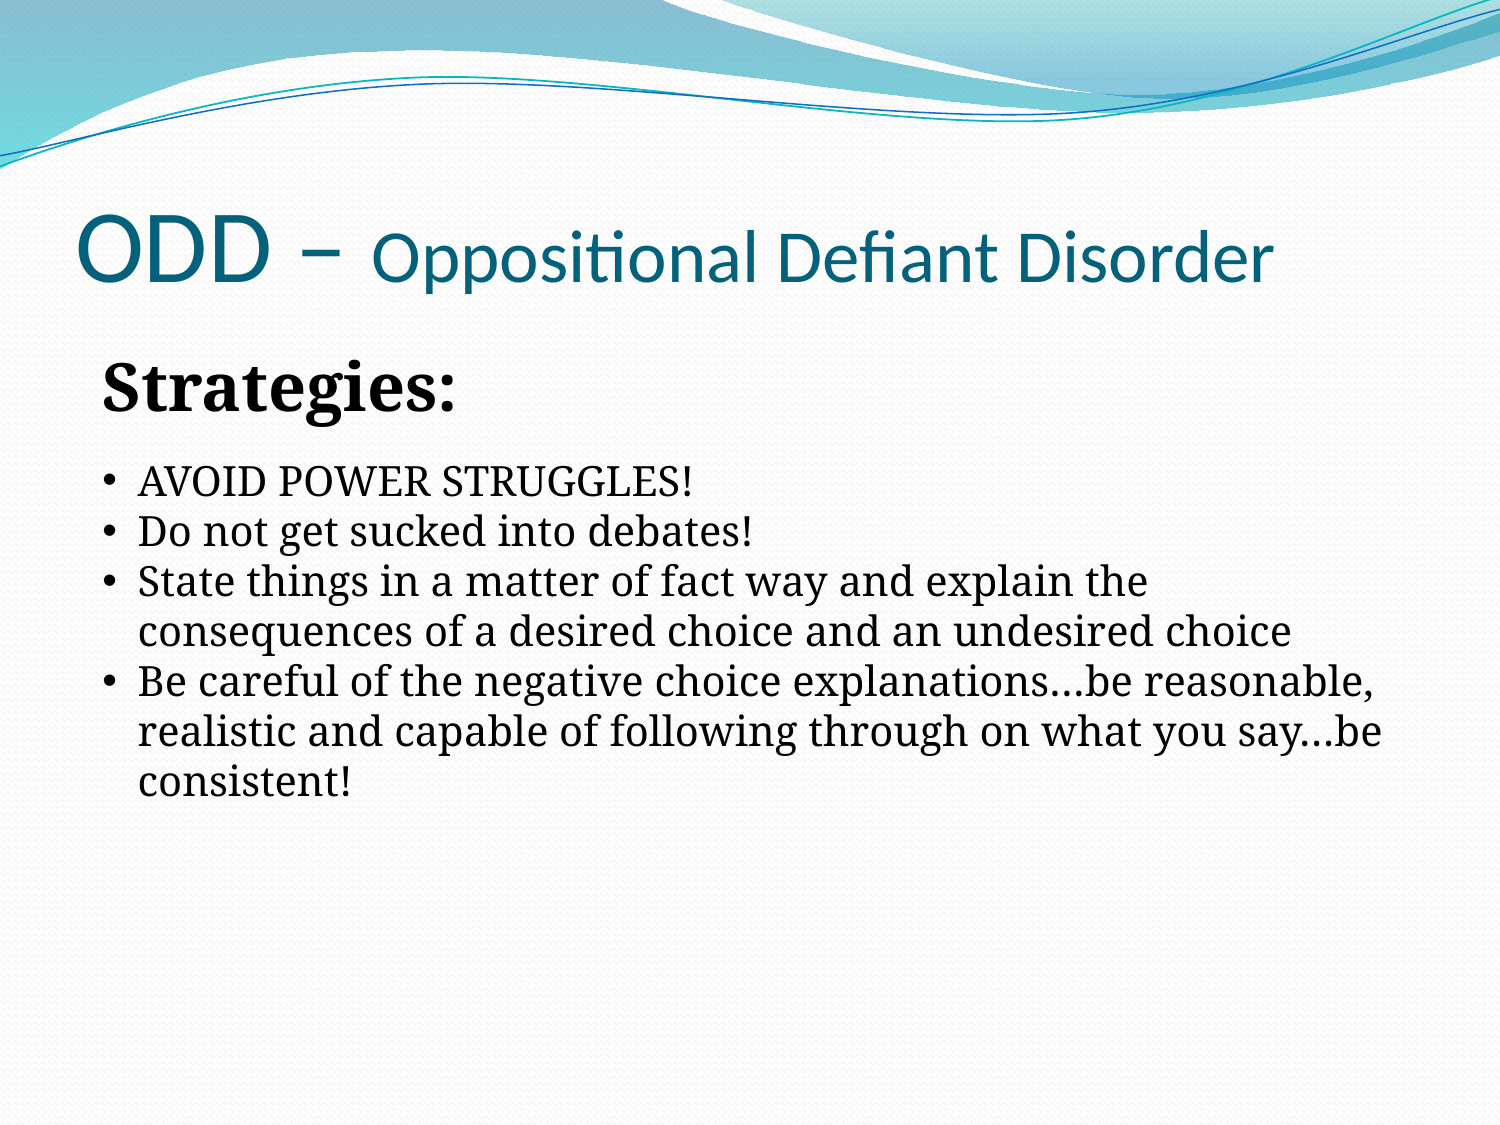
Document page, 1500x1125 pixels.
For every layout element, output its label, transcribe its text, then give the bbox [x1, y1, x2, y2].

text_box Strategies: AVOID POWER STRUGGLES! Do not get sucked into debates! State things in a matter of fact way and explain the consequences of a desired choice and an undesired choice Be careful of the negative choice explanations…be reasonable, realistic and capable of following through on what you say…be consistent! [87, 337, 1400, 813]
title ODD – Oppositional Defiant Disorder [74, 115, 1426, 304]
